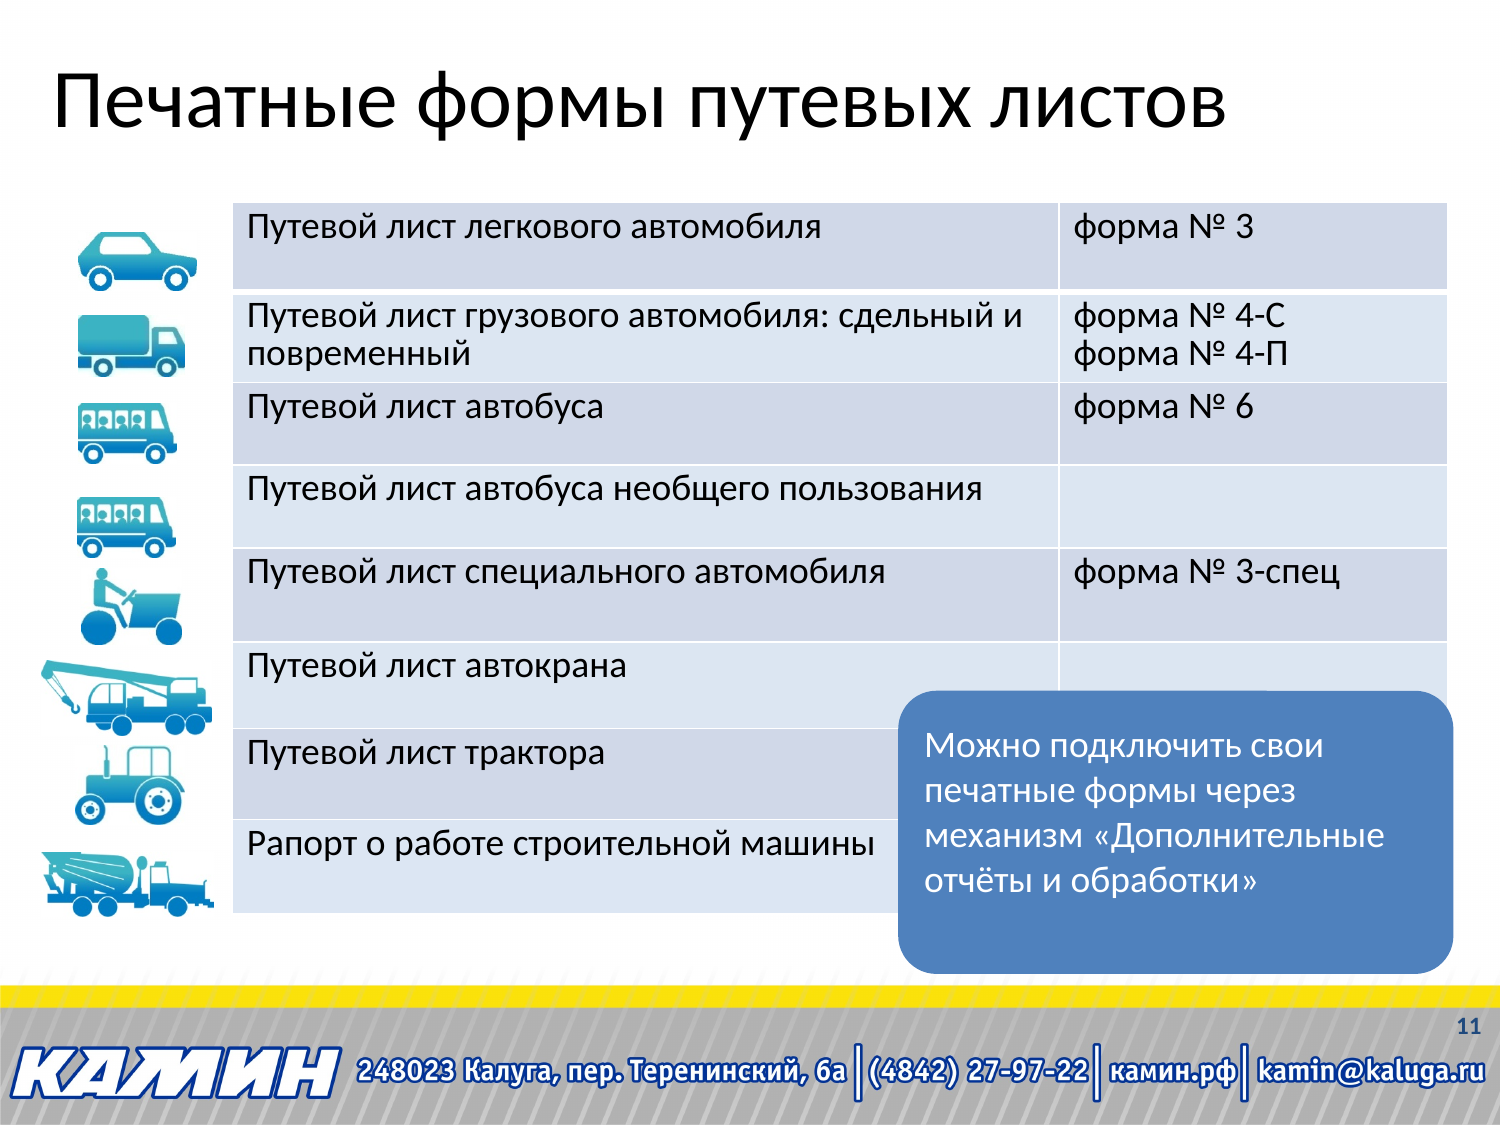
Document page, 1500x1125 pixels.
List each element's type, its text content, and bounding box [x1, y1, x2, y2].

table_cell Путевой лист автокрана [233, 643, 1058, 728]
table_cell форма № 4-С форма № 4-П [1060, 295, 1447, 382]
table_cell Путевой лист автобуса [233, 383, 1058, 464]
table_cell Путевой лист грузового автомобиля: сдельный и повременный [233, 295, 1058, 382]
table_cell форма № 6 [1060, 383, 1447, 464]
table_header Путевой лист легкового автомобиля [233, 203, 1058, 289]
table_cell Рапорт о работе строительной машины [233, 820, 896, 913]
table_cell Путевой лист специального автомобиля [233, 549, 1058, 641]
title Печатные формы путевых листов [37, 0, 1388, 188]
table_cell Путевой лист автобуса необщего пользования [233, 466, 1058, 547]
table_header форма № 3 [1060, 203, 1447, 289]
picture [0, 0, 1500, 1125]
table_cell Путевой лист трактора [233, 729, 896, 819]
text_box Можно подключить свои печатные формы через механизм «Дополнительные отчёты и обработки» [896, 688, 1456, 977]
slide_number 11 [1146, 994, 1497, 1055]
table_cell [1060, 466, 1447, 547]
table_cell [1060, 643, 1447, 703]
table_cell форма № 3-спец [1060, 549, 1447, 641]
